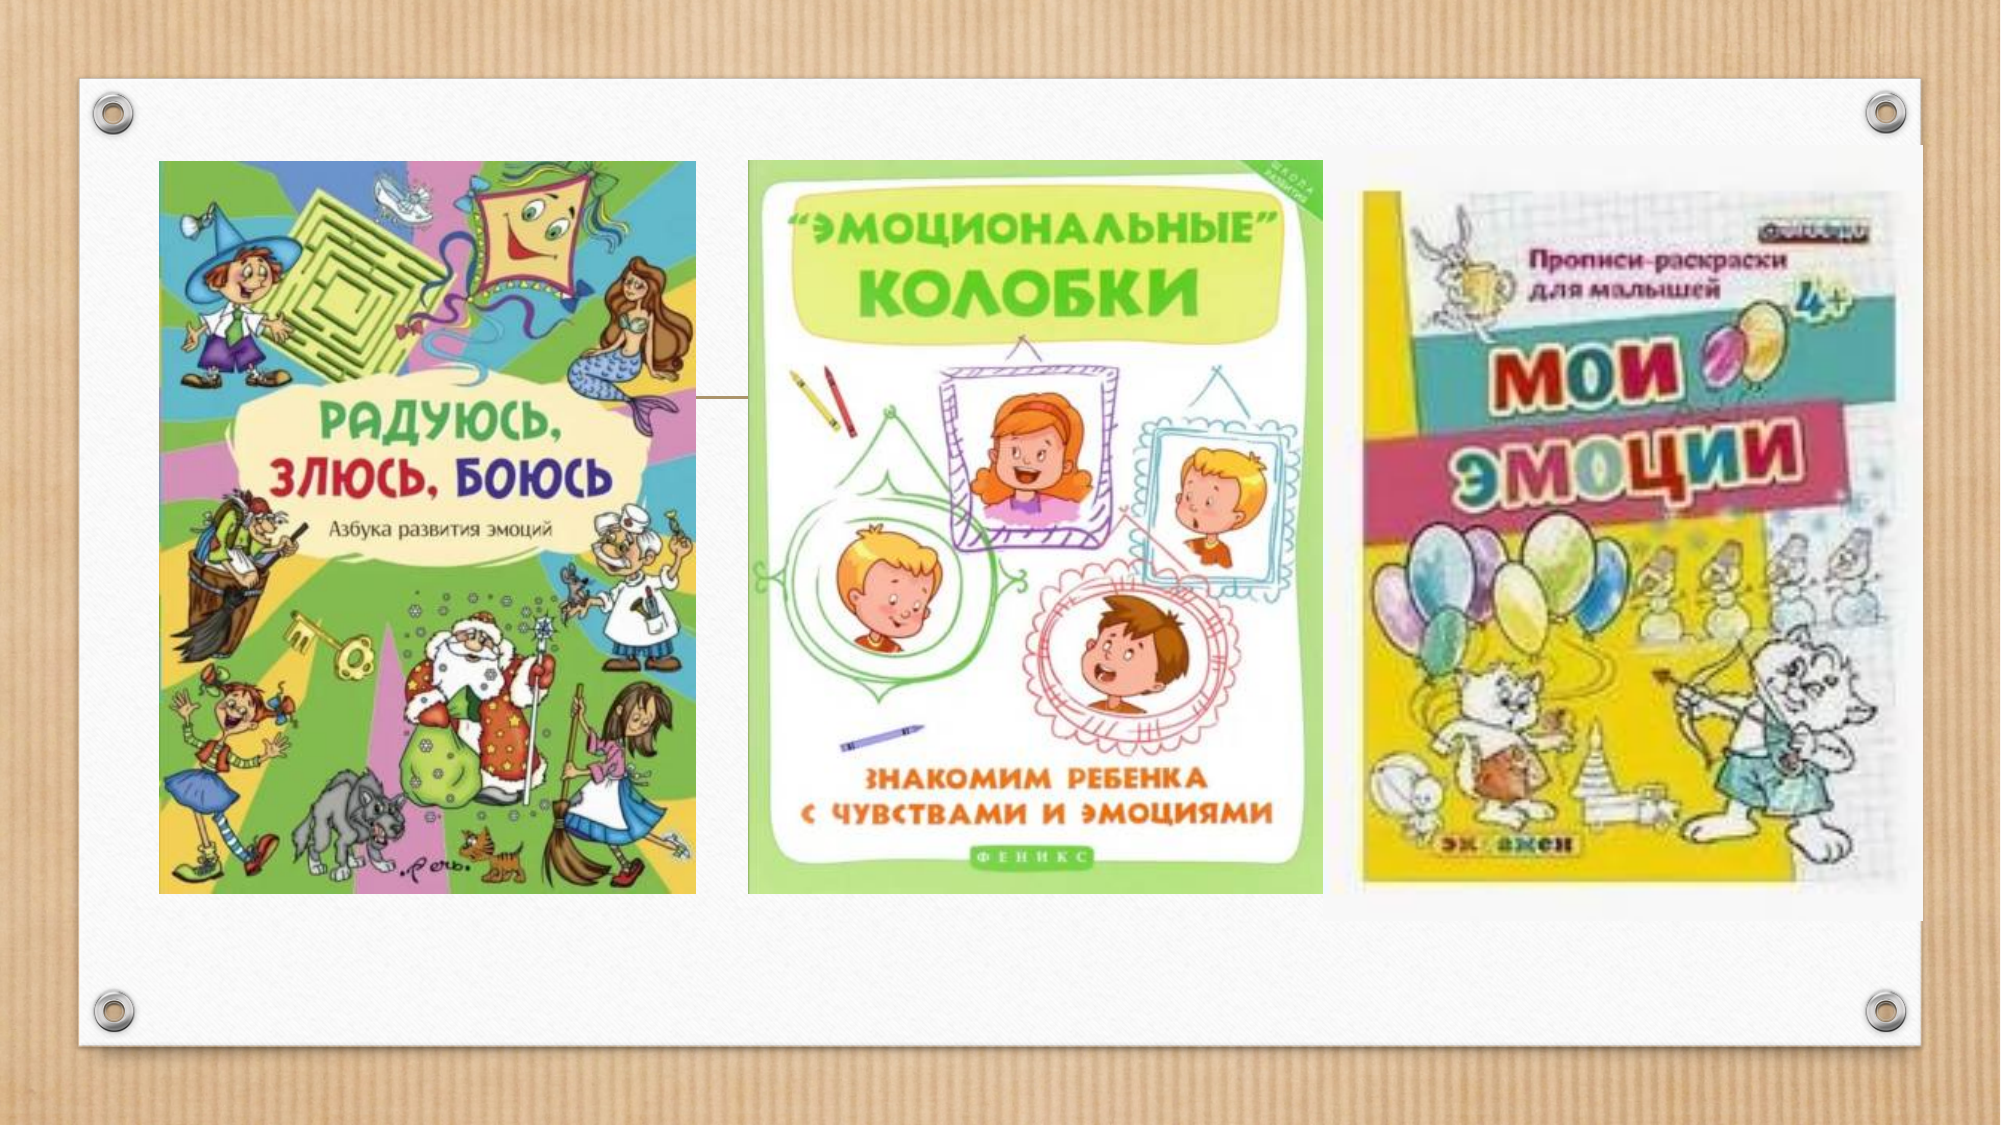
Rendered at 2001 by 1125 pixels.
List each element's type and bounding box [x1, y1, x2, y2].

list [748, 160, 1322, 895]
picture [0, 0, 2001, 1125]
